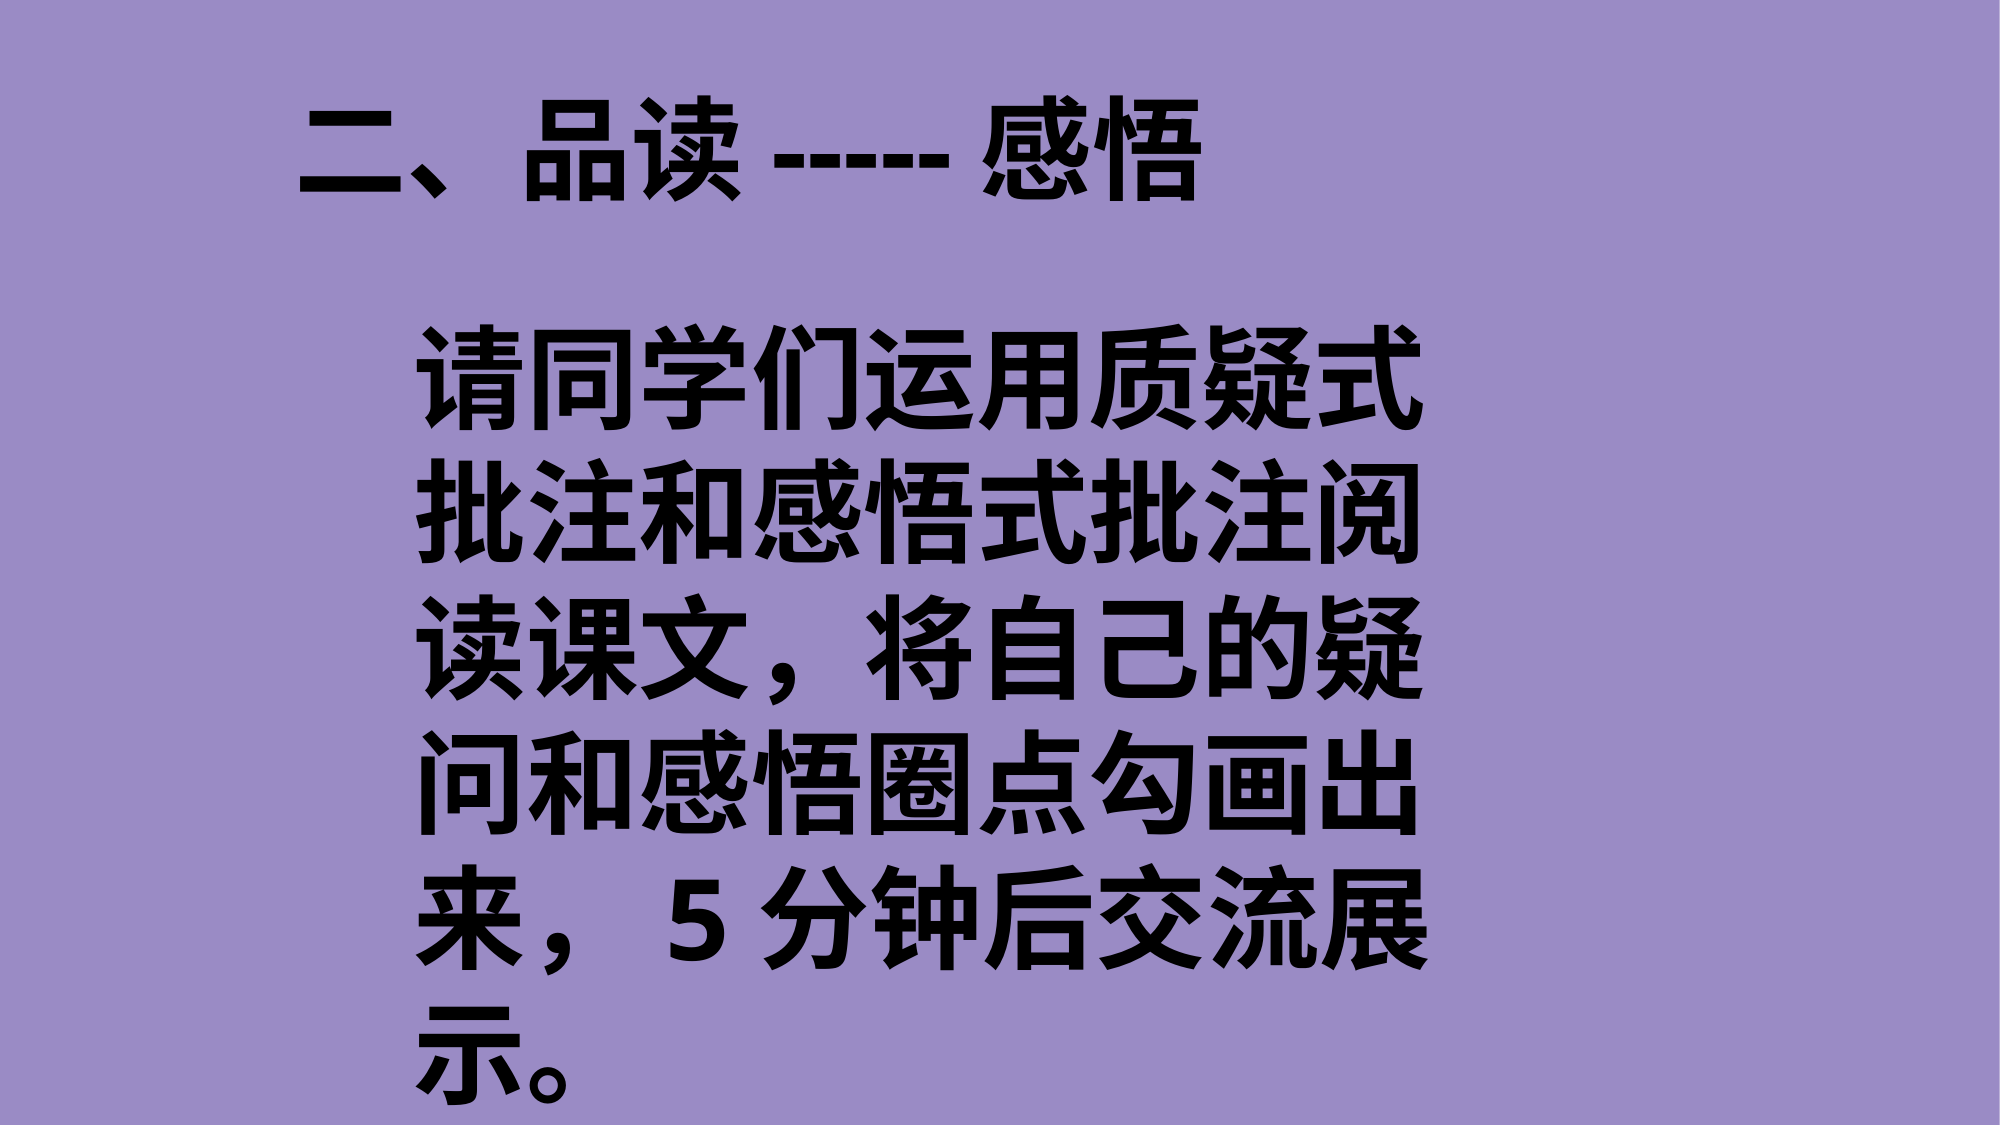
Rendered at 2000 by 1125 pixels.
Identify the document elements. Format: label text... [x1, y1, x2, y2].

text_box 二、品读-----感悟 [279, 72, 1663, 222]
text_box 请同学们运用质疑式批注和感悟式批注阅读课文，将自己的疑问和感悟圈点勾画出来，5分钟后交流展示。 [399, 300, 1508, 1125]
